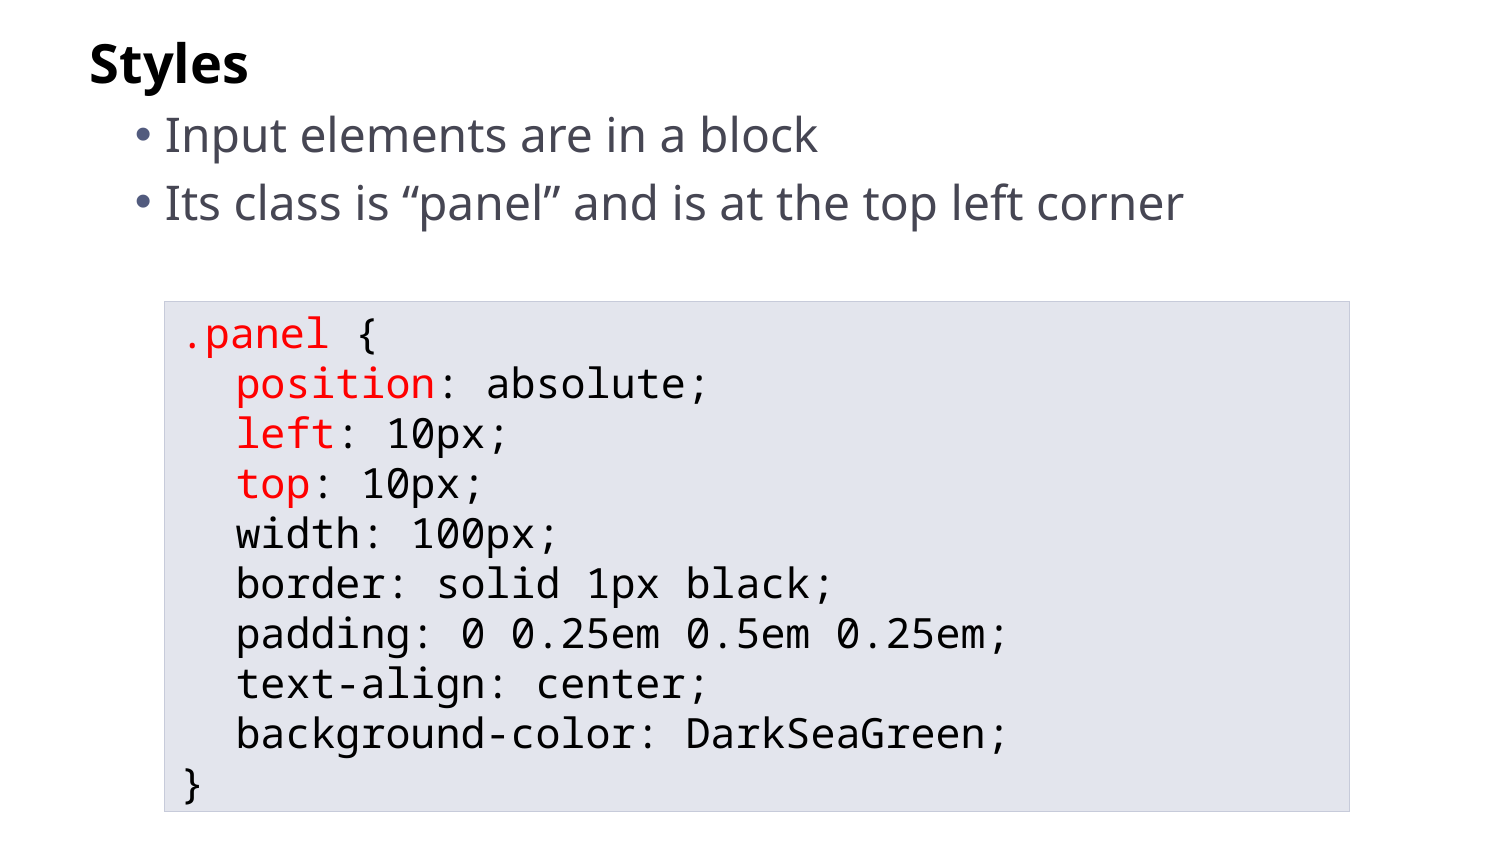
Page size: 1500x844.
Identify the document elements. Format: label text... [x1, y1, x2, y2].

text_box .panel { position: absolute; left: 10px; top: 10px; width: 100px; border: solid 1px black; padding: 0 0.25em 0.5em 0.25em; text-align: center; background-color: DarkSeaGreen; } [164, 301, 1350, 812]
list Styles Input elements are in a block Its class is “panel” and is at the top left corner [75, 21, 1475, 835]
